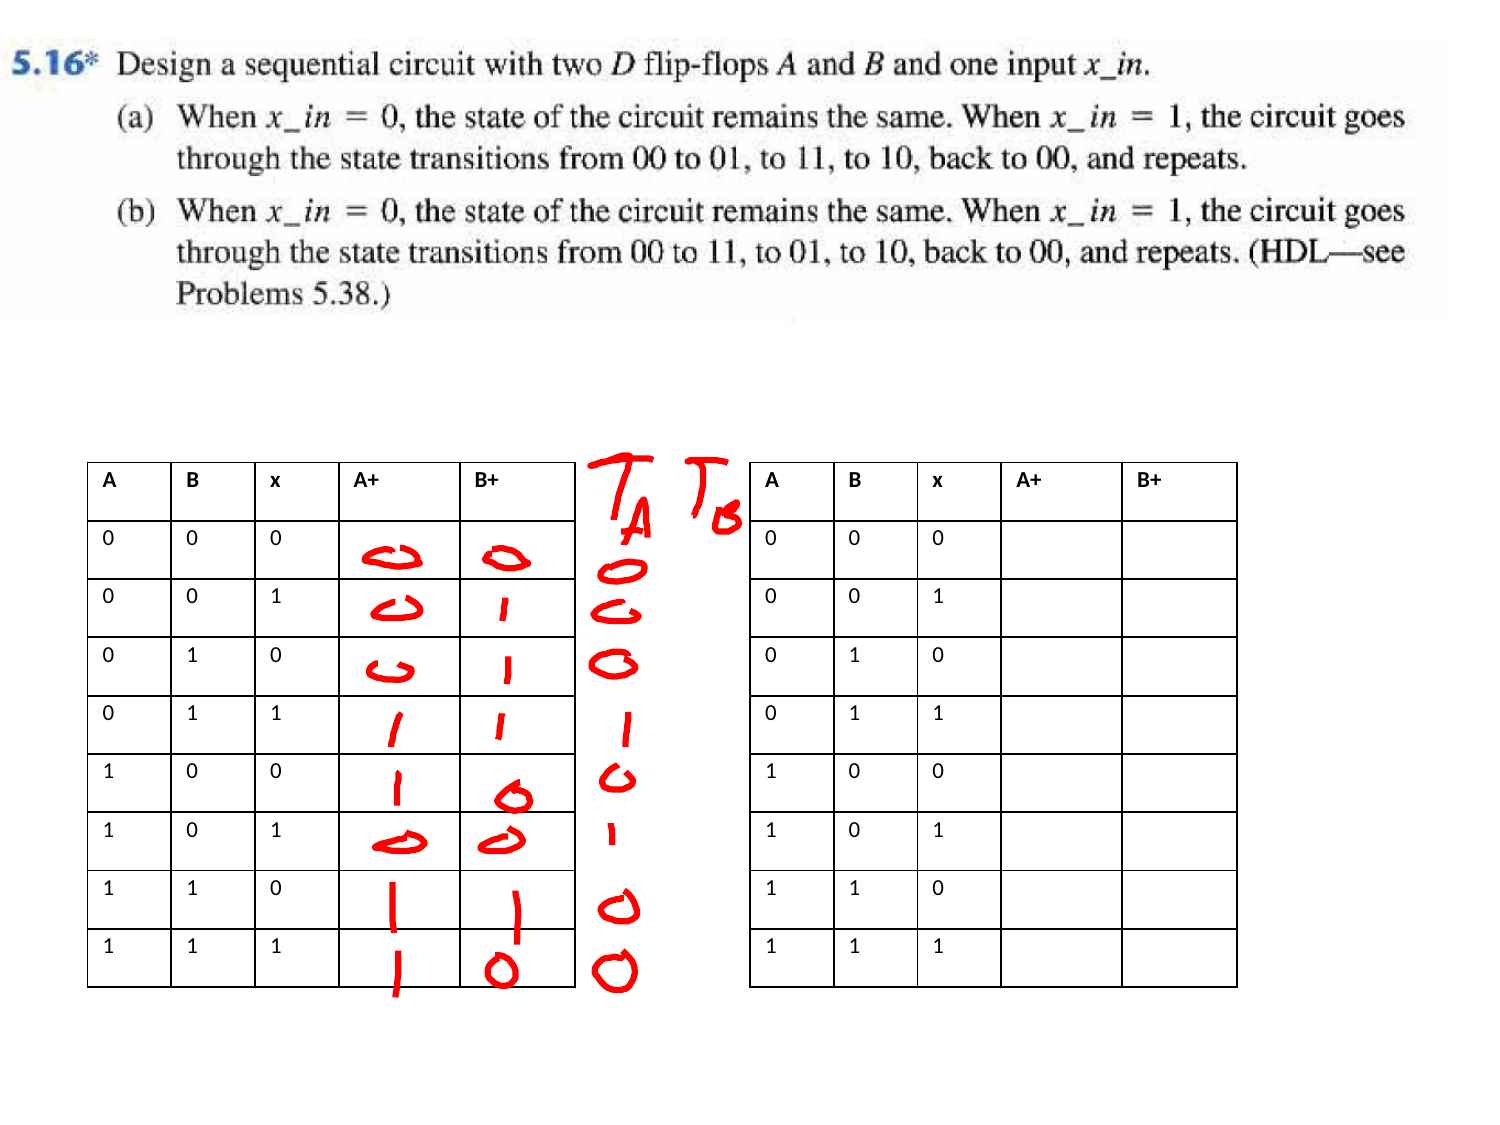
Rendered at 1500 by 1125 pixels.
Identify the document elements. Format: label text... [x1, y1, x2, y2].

table_header B+ [1123, 463, 1236, 520]
table_cell 0 [918, 522, 1000, 578]
table_cell 0 [918, 638, 1000, 695]
table_cell 1 [751, 755, 833, 811]
table_cell 1 [751, 930, 833, 986]
table_cell [1123, 580, 1236, 636]
table_cell 1 [172, 871, 254, 928]
table_header B [835, 463, 917, 520]
table_cell 1 [172, 930, 254, 986]
table_cell 1 [918, 697, 1000, 753]
table_cell 0 [256, 871, 338, 928]
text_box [364, 455, 740, 998]
picture [0, 37, 1451, 324]
table_cell 1 [751, 813, 833, 870]
table_cell 1 [835, 697, 917, 753]
table_cell 0 [172, 522, 254, 578]
table_cell [1002, 638, 1121, 695]
table_cell 1 [918, 580, 1000, 636]
table_cell 0 [88, 638, 170, 695]
table_cell 1 [256, 930, 338, 986]
table_cell 1 [835, 930, 917, 986]
table_cell [1002, 522, 1121, 578]
table_cell 0 [751, 697, 833, 753]
table_cell 0 [256, 522, 338, 578]
table_cell 1 [835, 871, 917, 928]
table_header A+ [1002, 463, 1121, 520]
table_cell [1123, 755, 1236, 811]
table_cell 1 [256, 813, 338, 870]
table_cell [1002, 697, 1121, 753]
table_cell [340, 930, 359, 986]
table_cell [340, 697, 359, 753]
table_header B [172, 463, 254, 520]
table_cell 0 [172, 580, 254, 636]
table_cell [340, 522, 359, 578]
table_cell 0 [918, 755, 1000, 811]
table_cell 0 [172, 813, 254, 870]
table_cell [1002, 930, 1121, 986]
table_header A [751, 463, 833, 520]
table_header A+ [340, 463, 359, 520]
table_cell [1002, 813, 1121, 870]
table_cell [1123, 813, 1236, 870]
table_cell 1 [256, 697, 338, 753]
table_cell 1 [88, 871, 170, 928]
table_cell 1 [918, 813, 1000, 870]
table_cell [1123, 638, 1236, 695]
table_cell 1 [172, 638, 254, 695]
table_cell 0 [88, 580, 170, 636]
table_cell [1123, 697, 1236, 753]
table_cell 0 [751, 638, 833, 695]
table_header x [918, 463, 1000, 520]
table_cell 0 [88, 697, 170, 753]
table_cell [1002, 755, 1121, 811]
table_cell 1 [172, 697, 254, 753]
table_cell [1123, 930, 1236, 986]
table_cell [340, 871, 359, 928]
table_cell 0 [835, 755, 917, 811]
table_header x [256, 463, 338, 520]
table_cell 0 [835, 580, 917, 636]
table_cell [340, 638, 359, 695]
table_cell 0 [172, 755, 254, 811]
table_cell 0 [256, 755, 338, 811]
table_cell [340, 580, 359, 636]
table_header A [88, 463, 170, 520]
table_cell 0 [835, 522, 917, 578]
table_cell [340, 755, 359, 811]
table_cell 1 [88, 930, 170, 986]
table_cell 1 [835, 638, 917, 695]
table_cell [1002, 871, 1121, 928]
table_cell 0 [751, 580, 833, 636]
table_cell 0 [918, 871, 1000, 928]
table_cell 1 [918, 930, 1000, 986]
table_cell 1 [88, 813, 170, 870]
table_cell 1 [88, 755, 170, 811]
table_cell [1123, 522, 1236, 578]
table_cell [1123, 871, 1236, 928]
table_cell 0 [751, 522, 833, 578]
table_cell 1 [256, 580, 338, 636]
table_cell [1002, 580, 1121, 636]
table_cell [340, 813, 359, 870]
table_cell 0 [256, 638, 338, 695]
table_cell 1 [751, 871, 833, 928]
table_cell 0 [835, 813, 917, 870]
table_cell 0 [88, 522, 170, 578]
